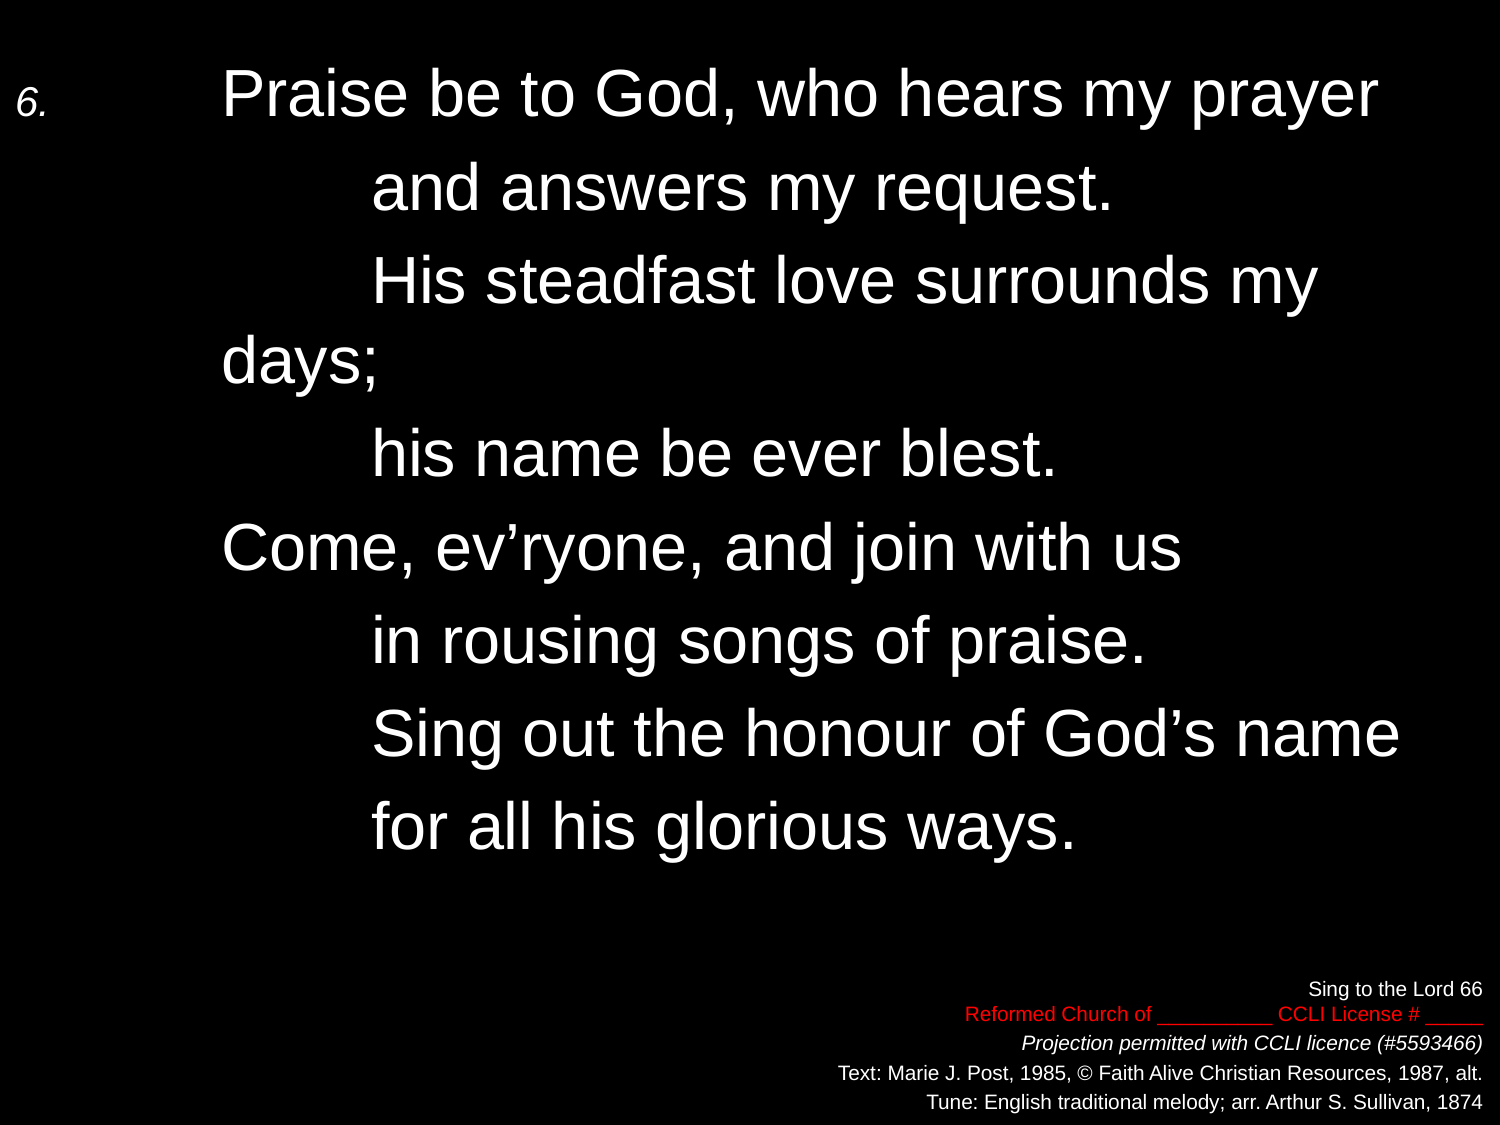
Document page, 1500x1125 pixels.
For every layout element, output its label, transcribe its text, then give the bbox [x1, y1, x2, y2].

text_box Sing to the Lord 66 Reformed Church of __________ CCLI License # _____ Projection permitted with CCLI licence (#5593466) Text: Marie J. Post, 1985, © Faith Alive Christian Resources, 1987, alt. Tune: English traditional melody; arr. Arthur S. Sullivan, 1874 [0, 968, 1498, 1121]
list 6. Praise be to God, who hears my prayer and answers my request. His steadfast love surrounds my days; his name be ever blest. Come, ev’ryone, and join with us in rousing songs of praise. Sing out the honour of God’s name for all his glorious ways. [0, 42, 1500, 1047]
